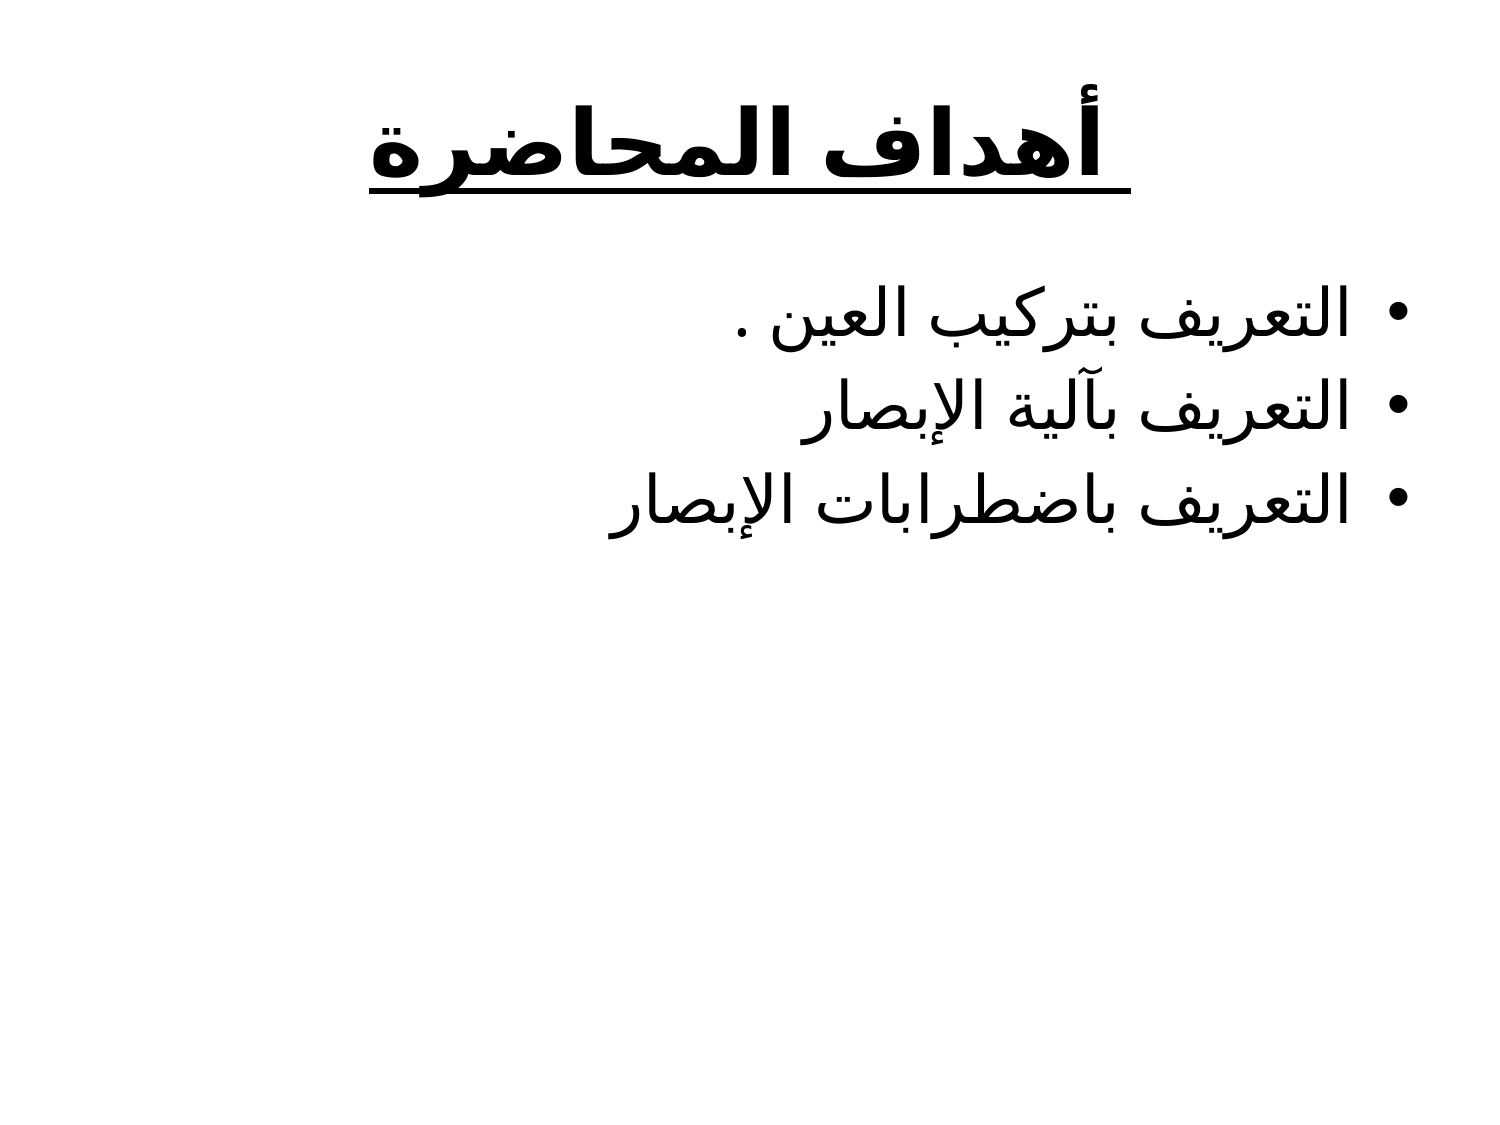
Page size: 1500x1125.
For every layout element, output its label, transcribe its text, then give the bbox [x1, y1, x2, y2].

list التعريف بتركيب العين . التعريف بآلية الإبصار التعريف باضطرابات الإبصار [75, 262, 1425, 1005]
title أهداف المحاضرة [75, 45, 1425, 233]
